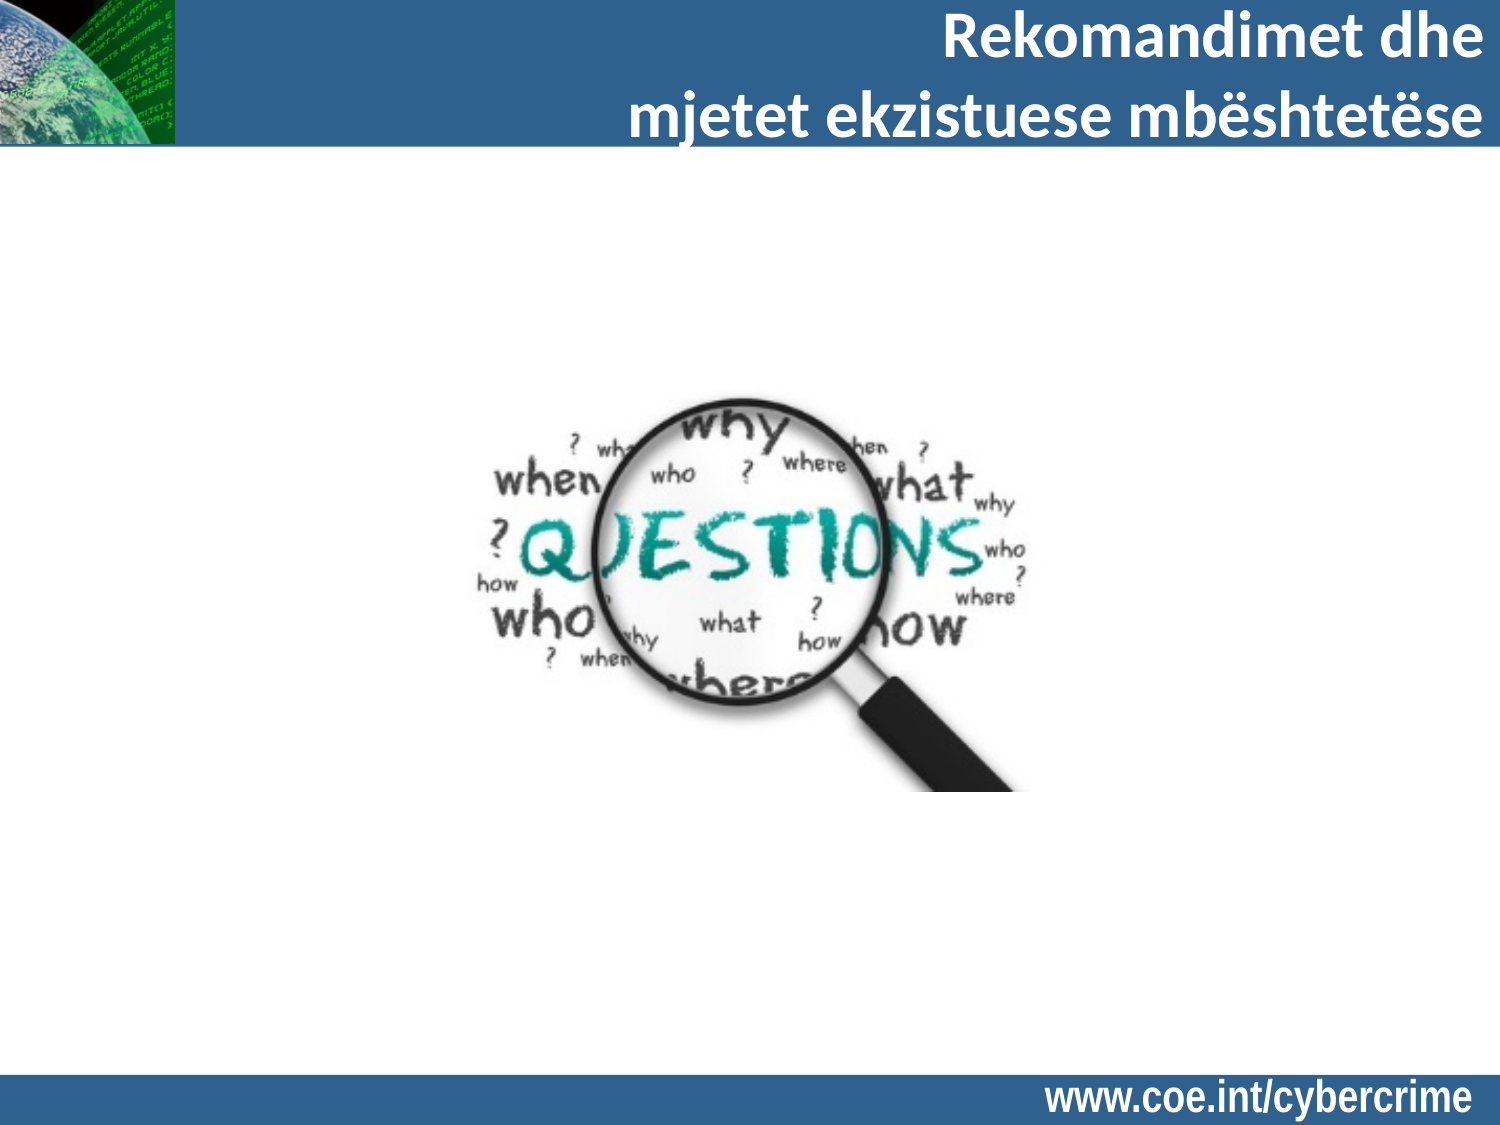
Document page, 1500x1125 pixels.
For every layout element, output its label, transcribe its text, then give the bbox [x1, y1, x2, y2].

text_box [0, 1073, 1030, 1125]
picture [0, 0, 175, 144]
picture [443, 332, 1057, 793]
text_box Rekomandimet dhe mjetet ekzistuese mbështetëse [177, 0, 1500, 149]
text_box www.coe.int/cybercrime [1030, 1059, 1500, 1125]
